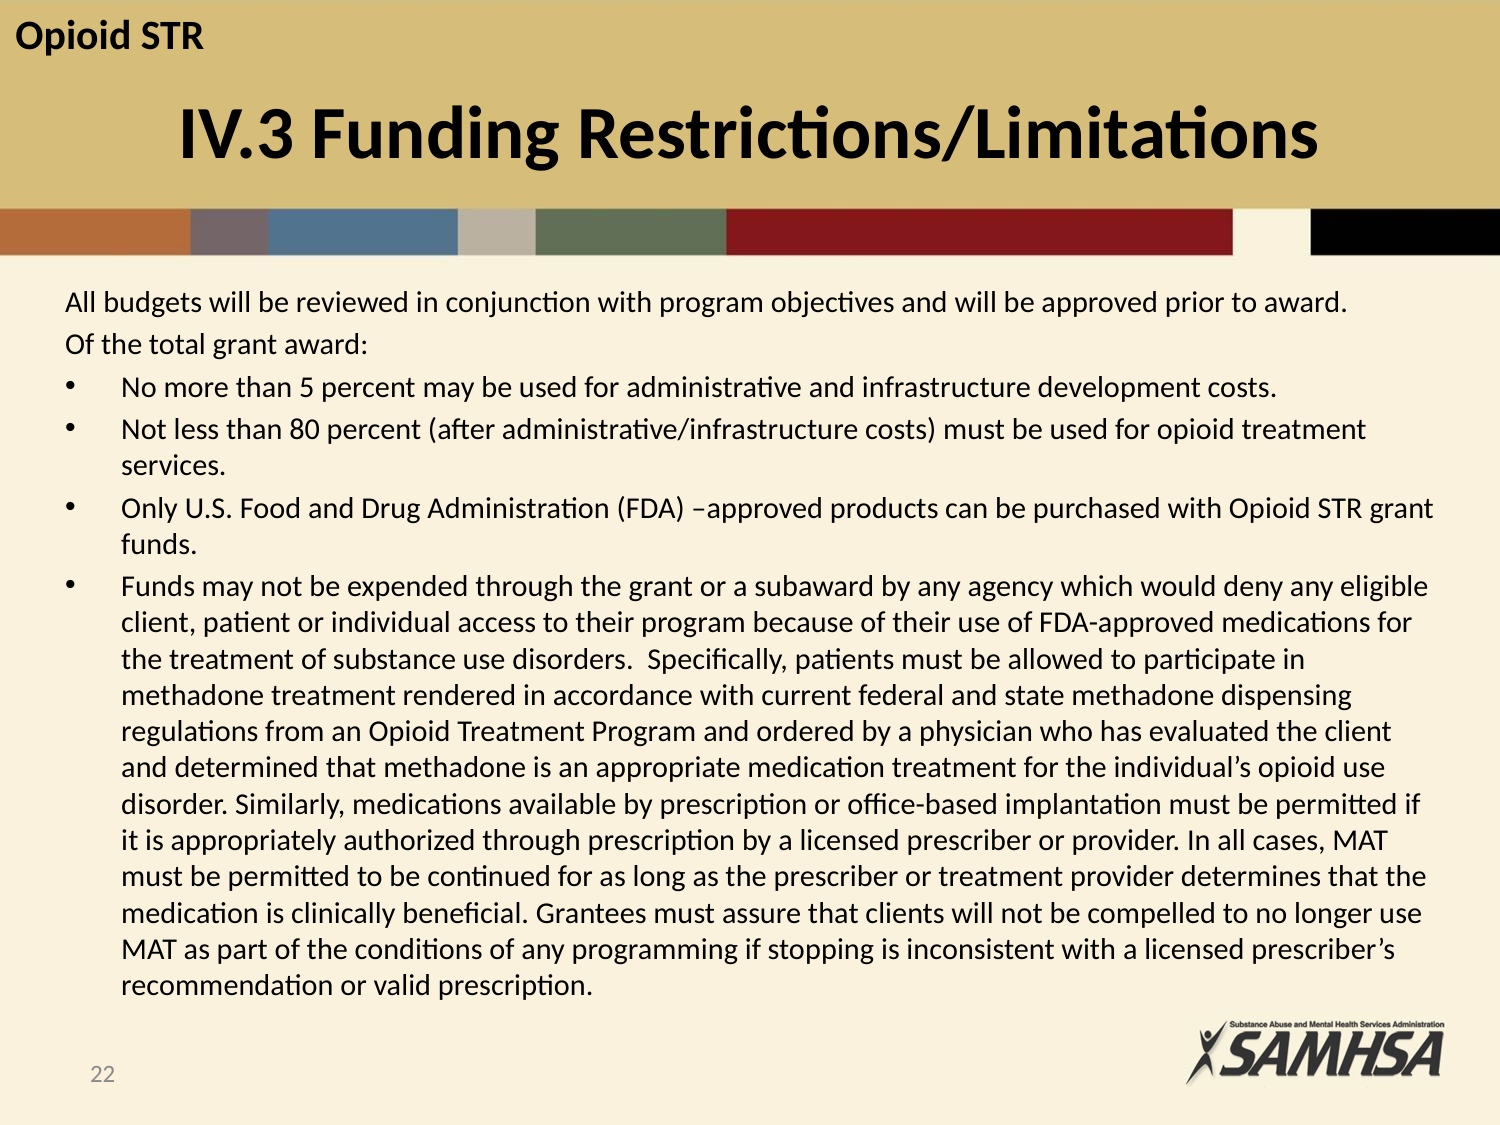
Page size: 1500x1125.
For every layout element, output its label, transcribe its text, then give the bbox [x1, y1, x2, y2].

picture [0, 0, 1500, 1125]
title IV.3 Funding Restrictions/Limitations [74, 44, 1426, 213]
slide_number 22 [75, 1042, 425, 1103]
list All budgets will be reviewed in conjunction with program objectives and will be approved prior to award. Of the total grant award: No more than 5 percent may be used for administrative and infrastructure development costs. Not less than 80 percent (after administrative/infrastructure costs) must be used for opioid treatment services. Only U.S. Food and Drug Administration (FDA) –approved products can be purchased with Opioid STR grant funds. Funds may not be expended through the grant or a subaward by any agency which would deny any eligible client, patient or individual access to their program because of their use of FDA-approved medications for the treatment of substance use disorders. Specifically, patients must be allowed to participate in methadone treatment rendered in accordance with current federal and state methadone dispensing regulations from an Opioid Treatment Program and ordered by a physician who has evaluated the client and determined that methadone is an appropriate medication treatment for the individual’s opioid use disorder. Similarly, medications available by prescription or office-based implantation must be permitted if it is appropriately authorized through prescription by a licensed prescriber or provider. In all cases, MAT must be permitted to be continued for as long as the prescriber or treatment provider determines that the medication is clinically beneficial. Grantees must assure that clients will not be compelled to no longer use MAT as part of the conditions of any programming if stopping is inconsistent with a licensed prescriber’s recommendation or valid prescription. [49, 274, 1451, 981]
